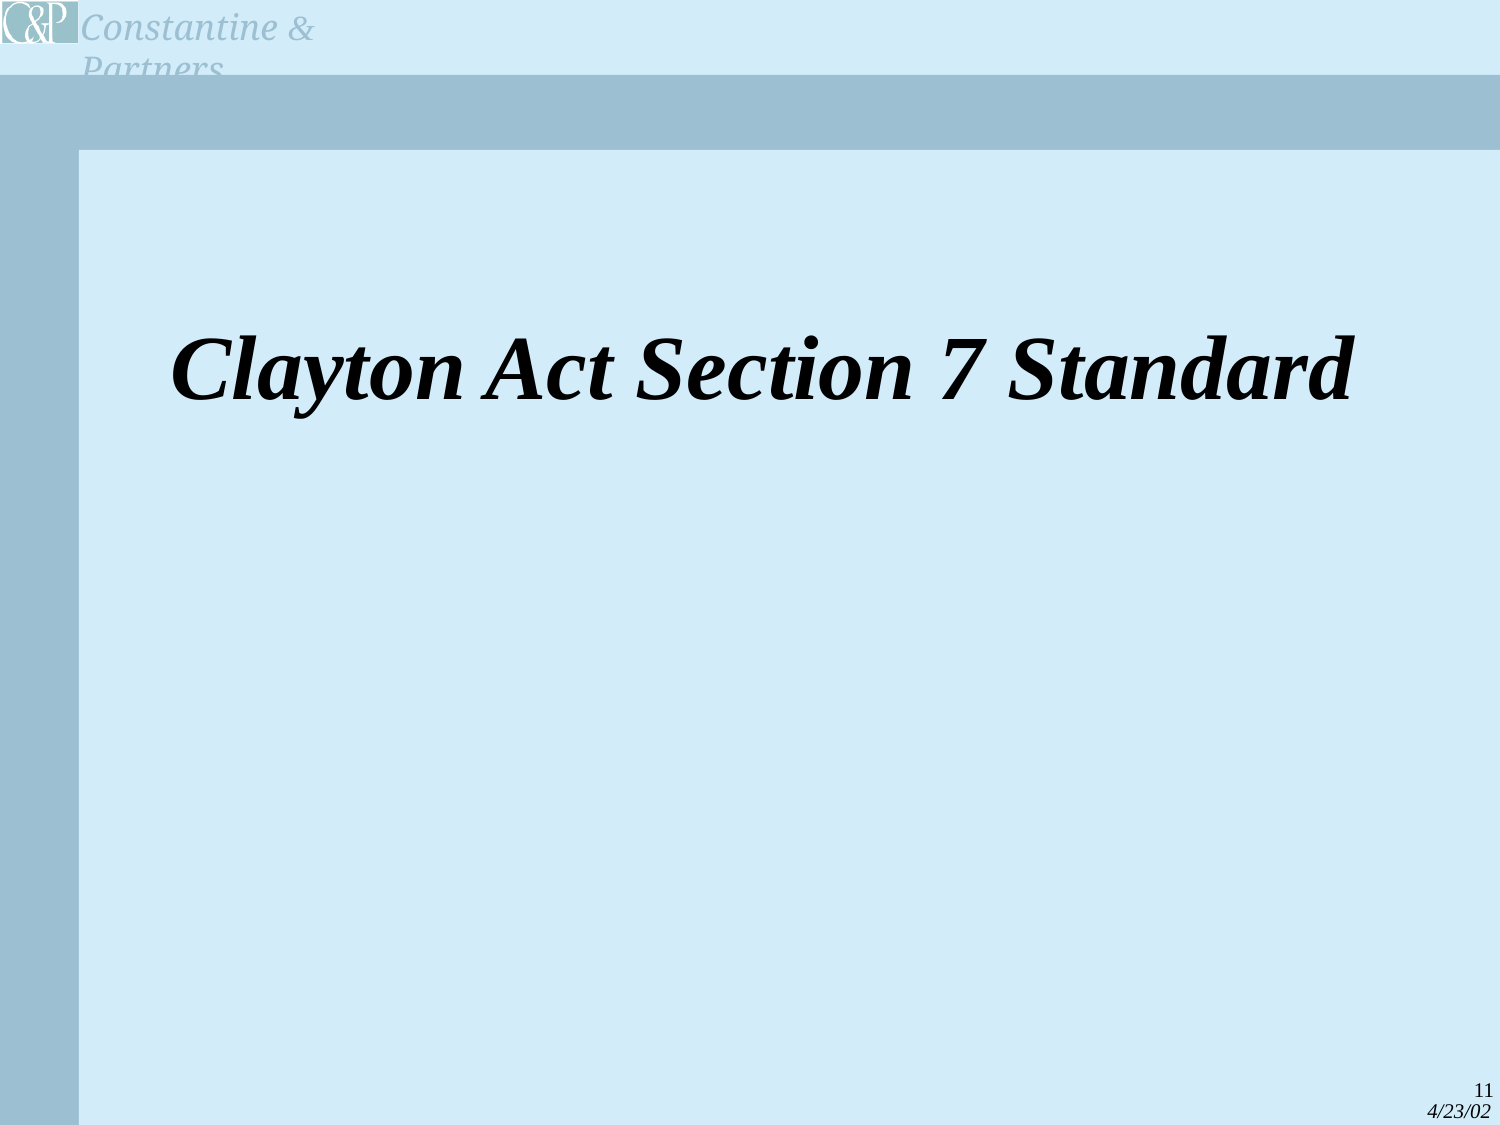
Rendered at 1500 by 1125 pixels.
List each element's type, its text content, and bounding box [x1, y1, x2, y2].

title Clayton Act Section 7 Standard [137, 299, 1413, 438]
